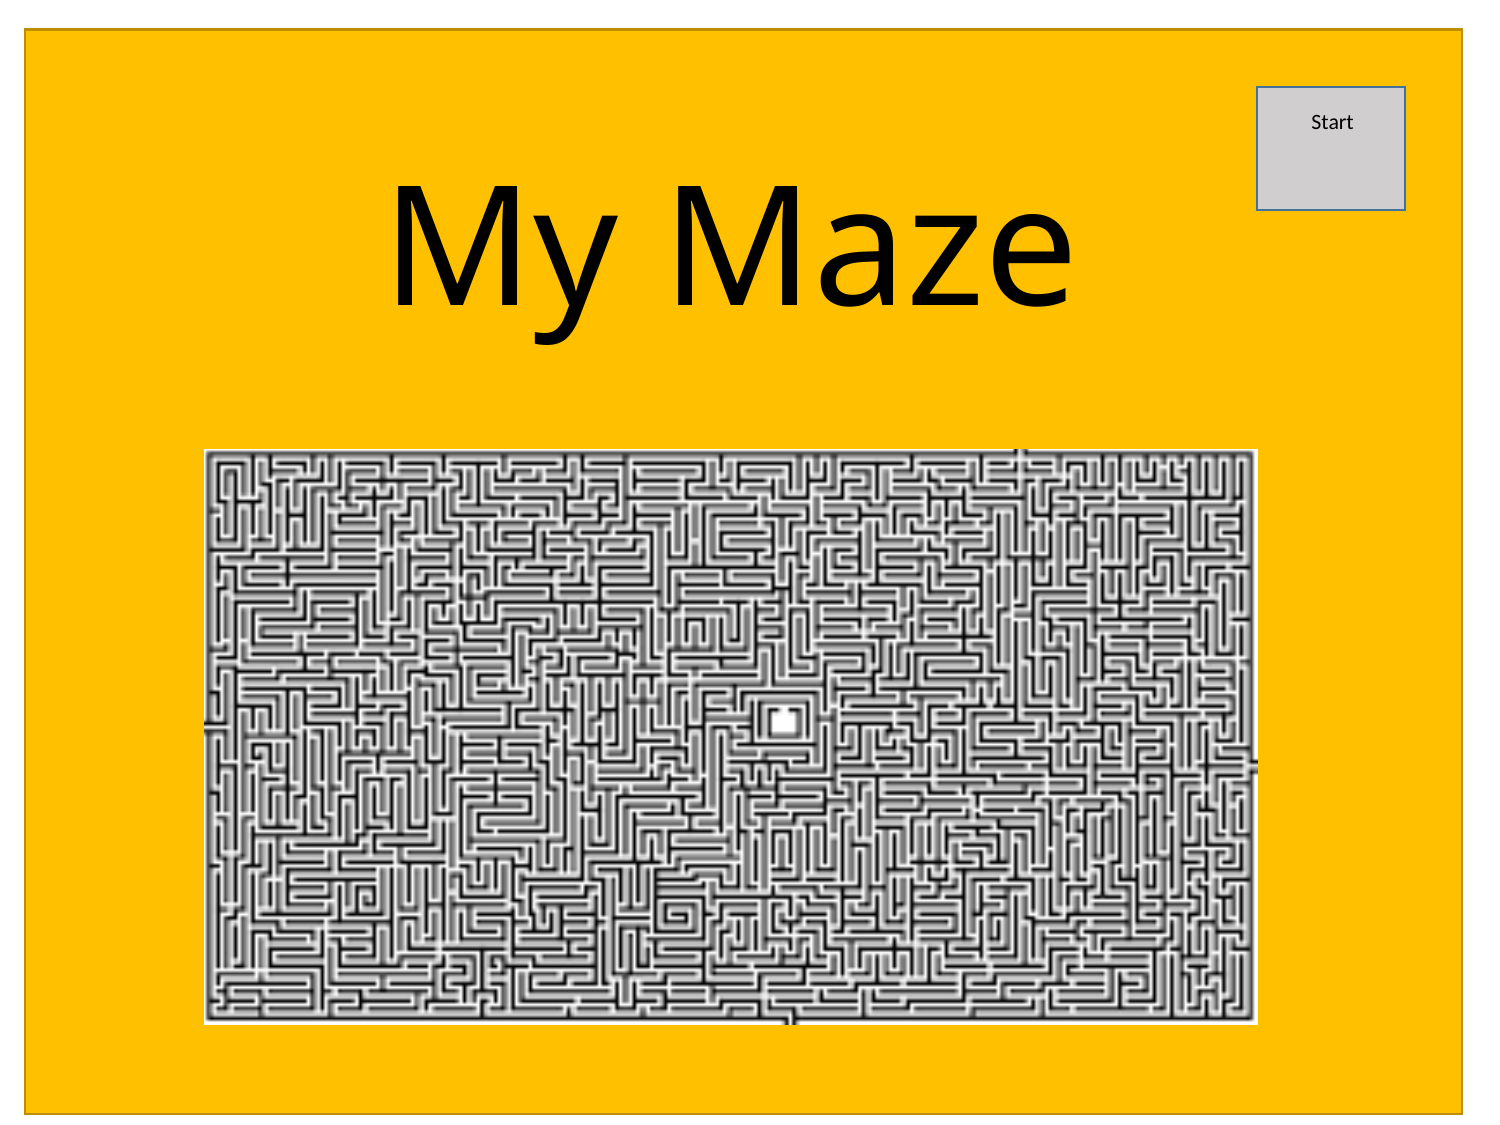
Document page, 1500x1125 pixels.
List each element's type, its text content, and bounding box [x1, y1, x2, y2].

picture [204, 449, 1258, 1025]
text_box Start [1275, 100, 1390, 142]
text_box My Maze [273, 130, 1189, 346]
text_box [24, 28, 1463, 1115]
text_box [1256, 86, 1406, 211]
